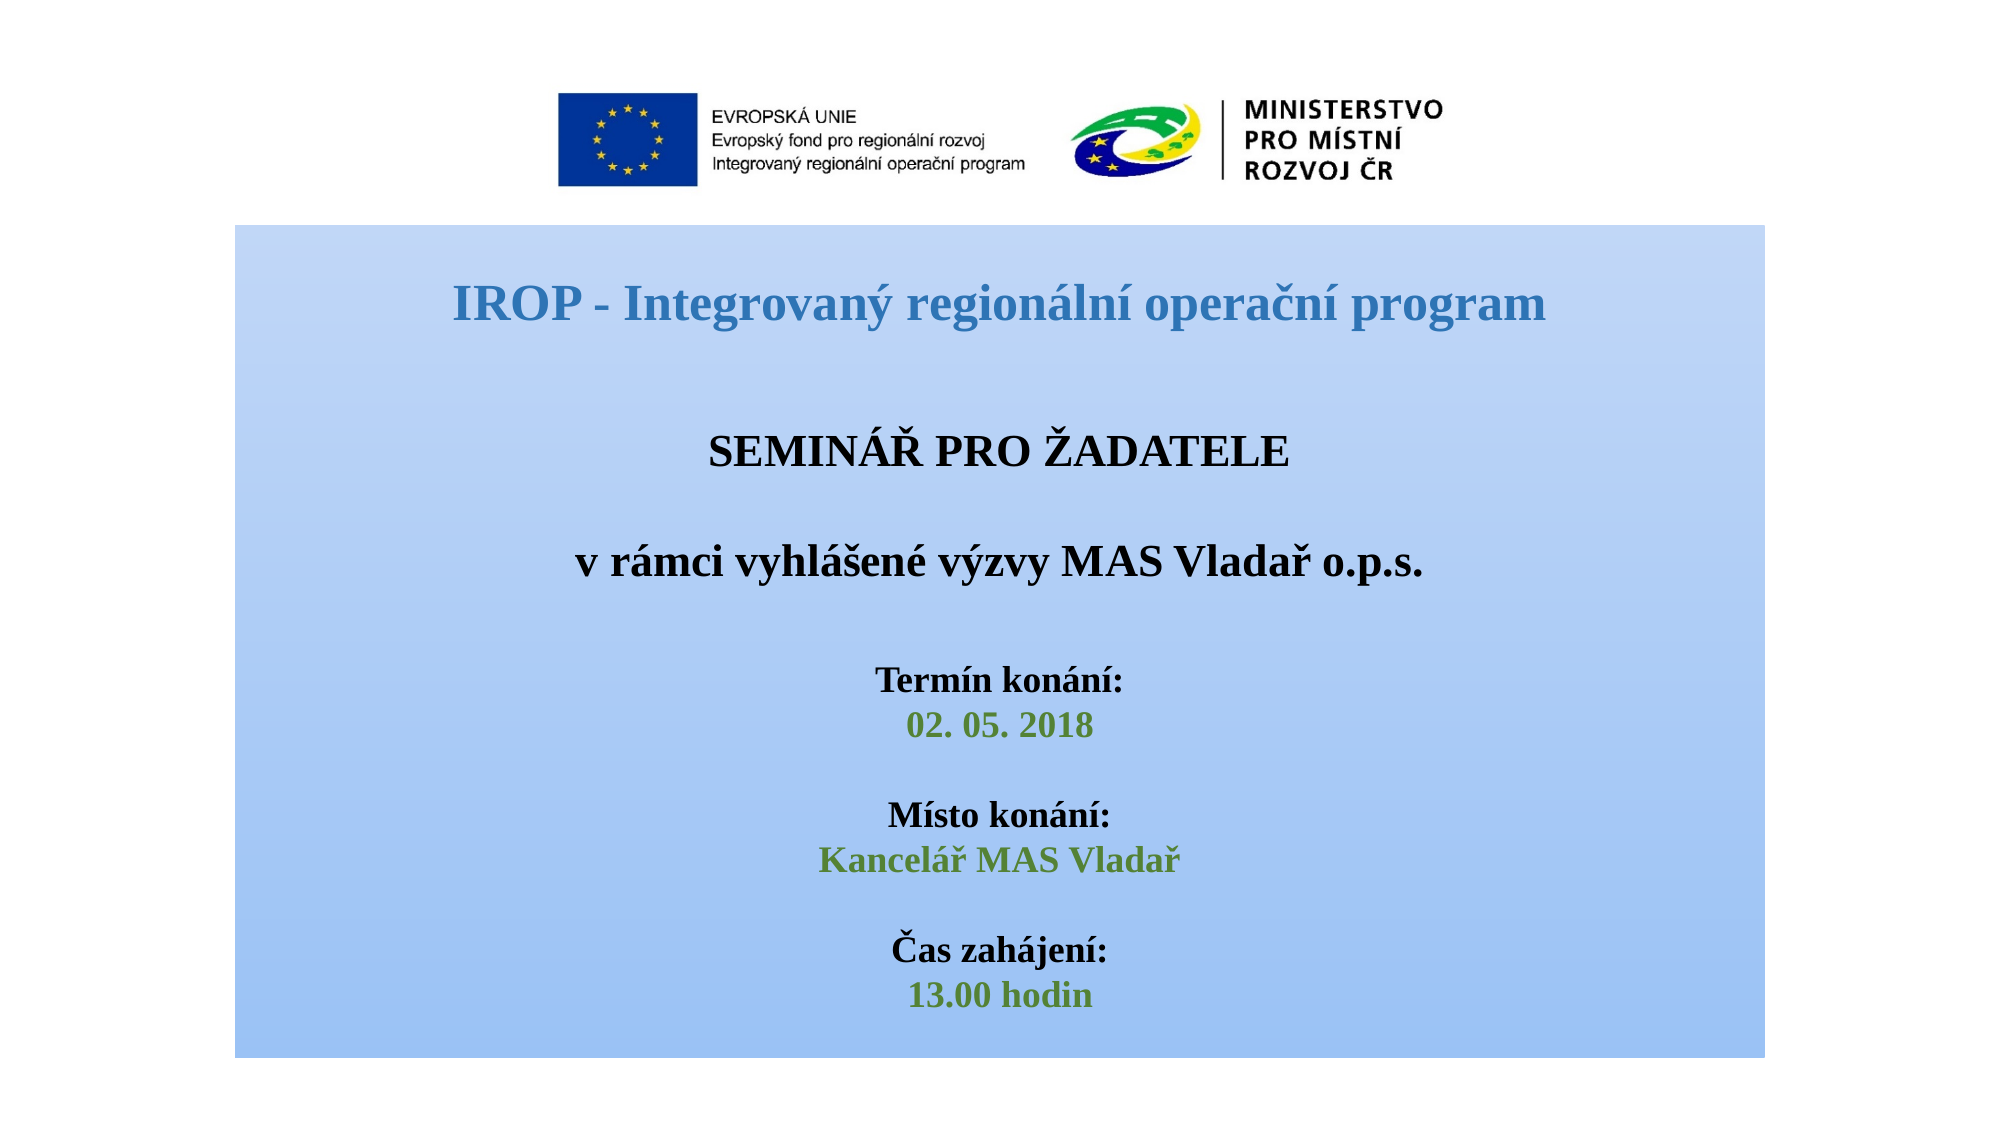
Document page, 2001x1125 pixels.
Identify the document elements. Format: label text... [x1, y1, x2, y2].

picture [527, 61, 1473, 217]
text_box IROP - Integrovaný regionální operační program SEMINÁŘ PRO ŽADATELE v rámci vyhlášené výzvy MAS Vladař o.p.s. Termín konání: 02. 05. 2018 Místo konání: Kancelář MAS Vladař Čas zahájení: 13.00 hodin [235, 225, 1765, 1058]
